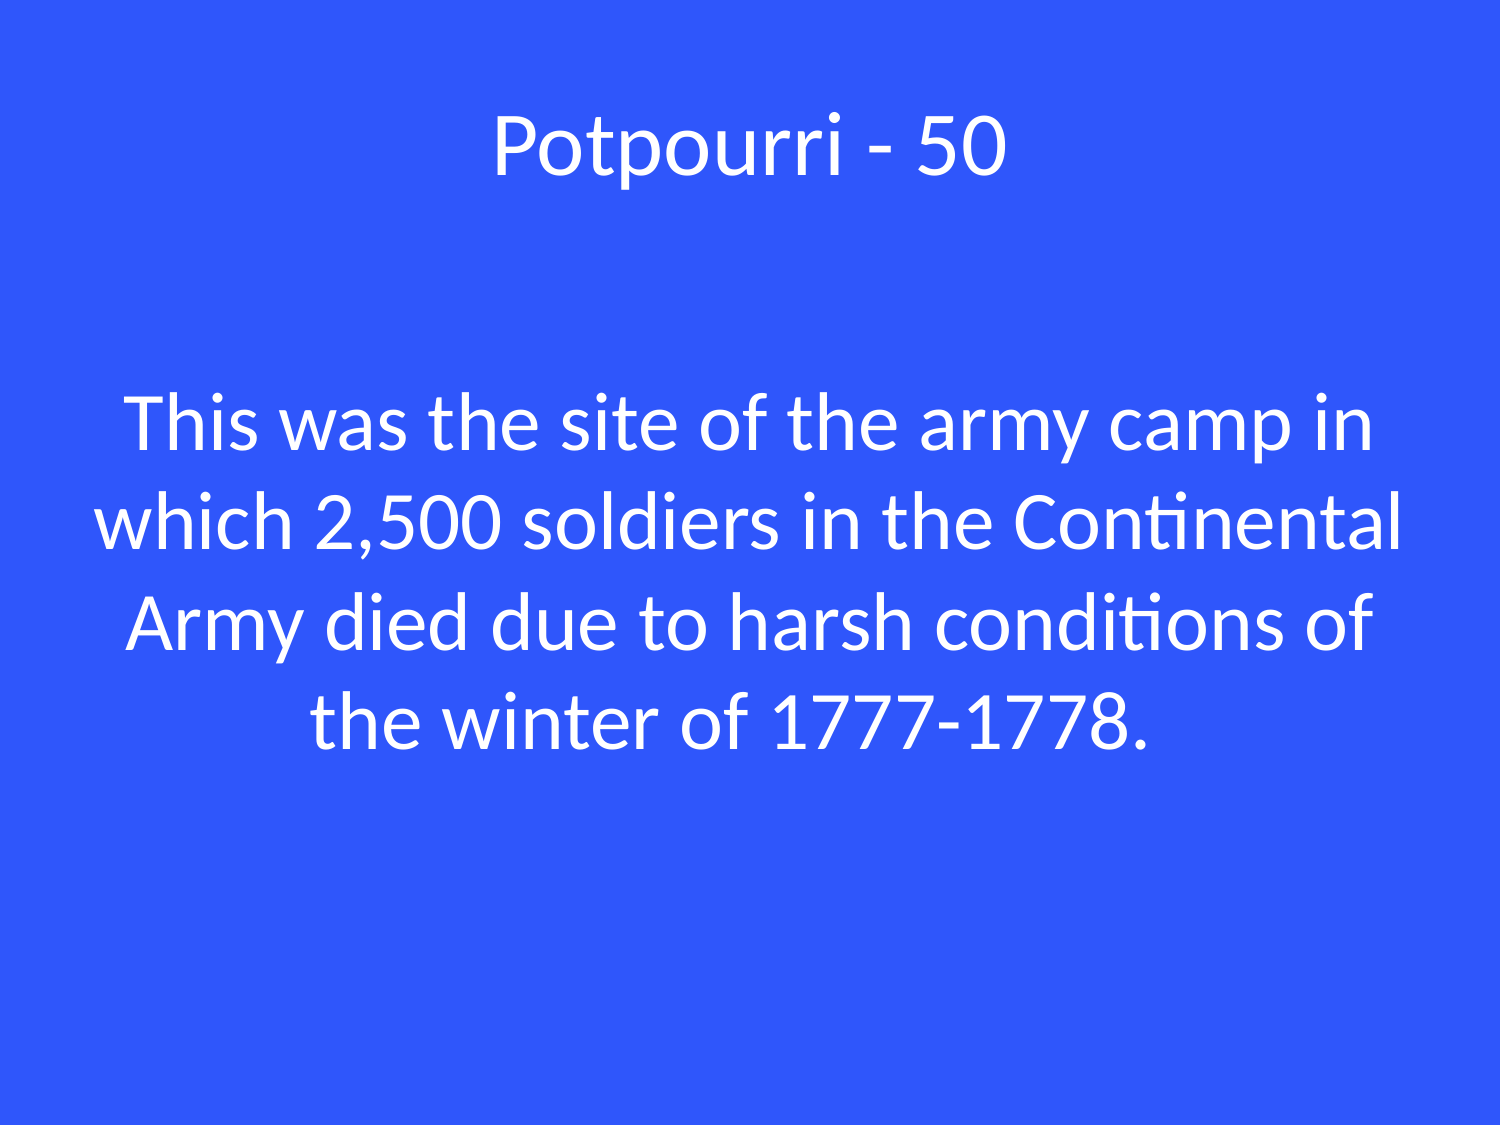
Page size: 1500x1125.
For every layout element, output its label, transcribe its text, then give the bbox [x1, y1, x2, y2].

title Potpourri - 50 [75, 45, 1425, 233]
list This was the site of the army camp in which 2,500 soldiers in the Continental Army died due to harsh conditions of the winter of 1777-1778. [75, 262, 1425, 1005]
